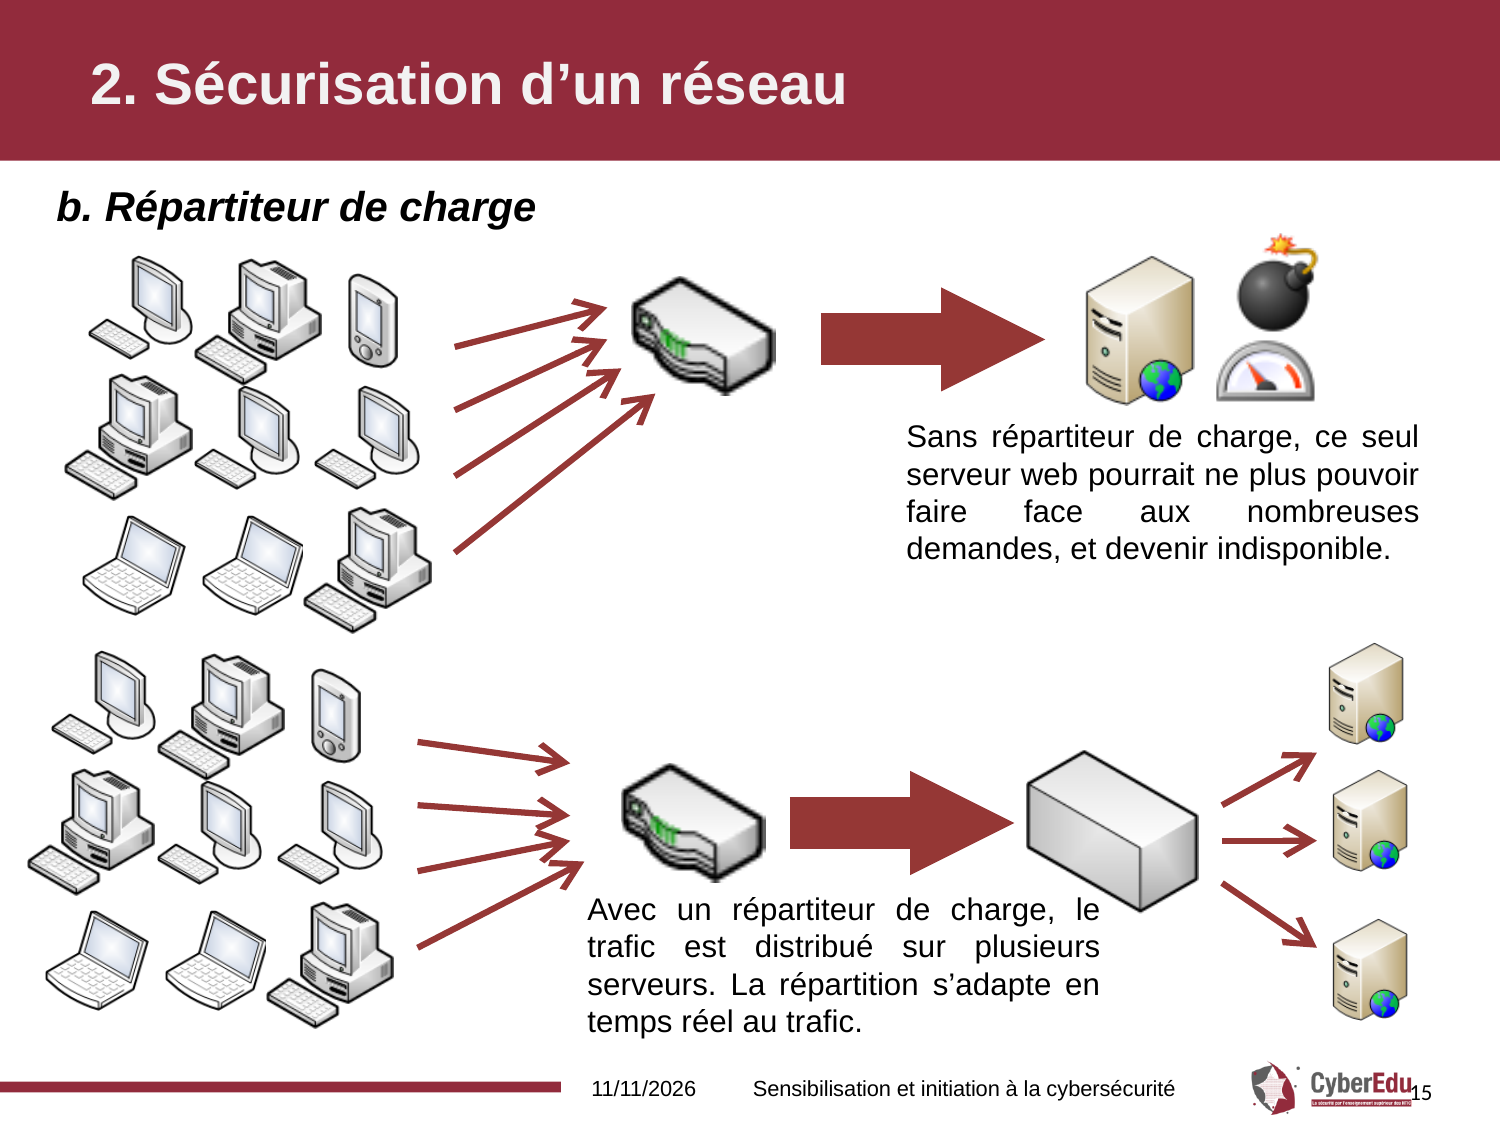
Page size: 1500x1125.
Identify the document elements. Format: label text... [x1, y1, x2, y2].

text_box Avec un répartiteur de charge, le trafic est distribué sur plusieurs serveurs. La répartition s’adapte en temps réel au trafic. [572, 881, 1117, 1046]
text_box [64, 231, 1329, 634]
picture [1246, 1060, 1412, 1115]
footer Sensibilisation et initiation à la cybersécurité [738, 1057, 1236, 1118]
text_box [789, 641, 1408, 1021]
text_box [27, 650, 585, 1029]
title 2. Sécurisation d’un réseau [75, 1, 1425, 161]
text_box Sans répartiteur de charge, ce seul serveur web pourrait ne plus pouvoir faire face aux nombreuses demandes, et devenir indisponible. [1334, 408, 1436, 574]
text_box b. Répartiteur de charge [41, 172, 1471, 268]
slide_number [561, 1057, 727, 1118]
picture [621, 763, 766, 884]
